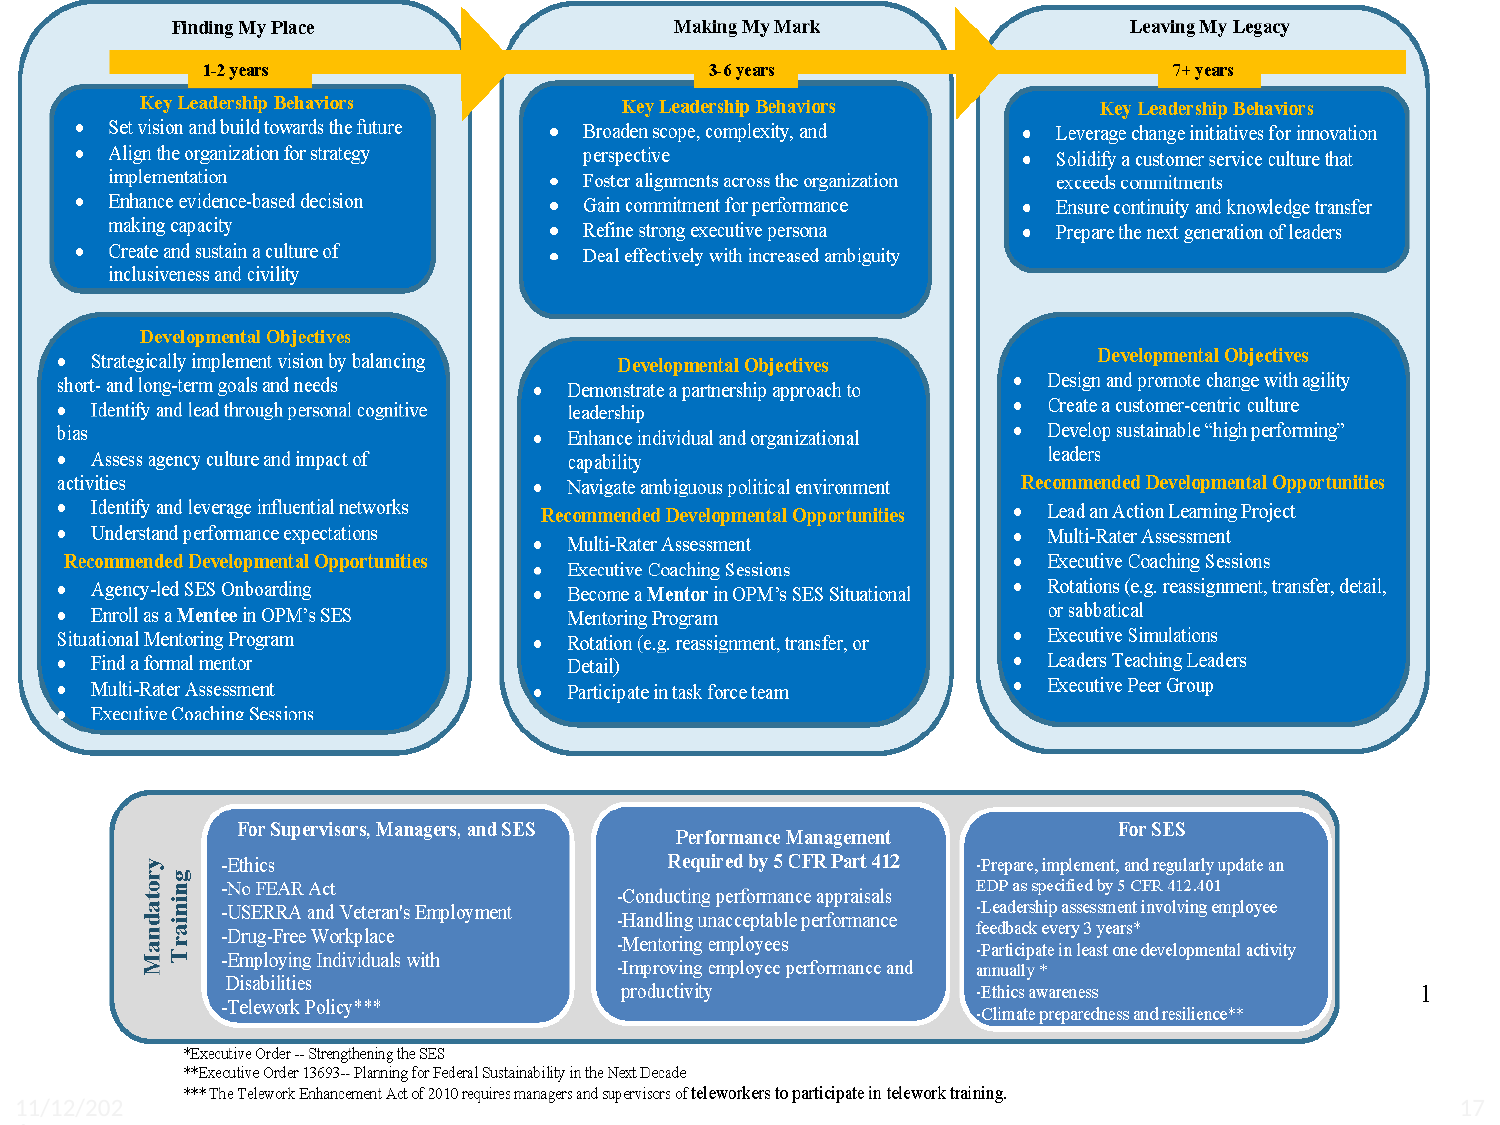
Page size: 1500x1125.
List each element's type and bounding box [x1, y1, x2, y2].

list [0, 0, 1500, 1125]
